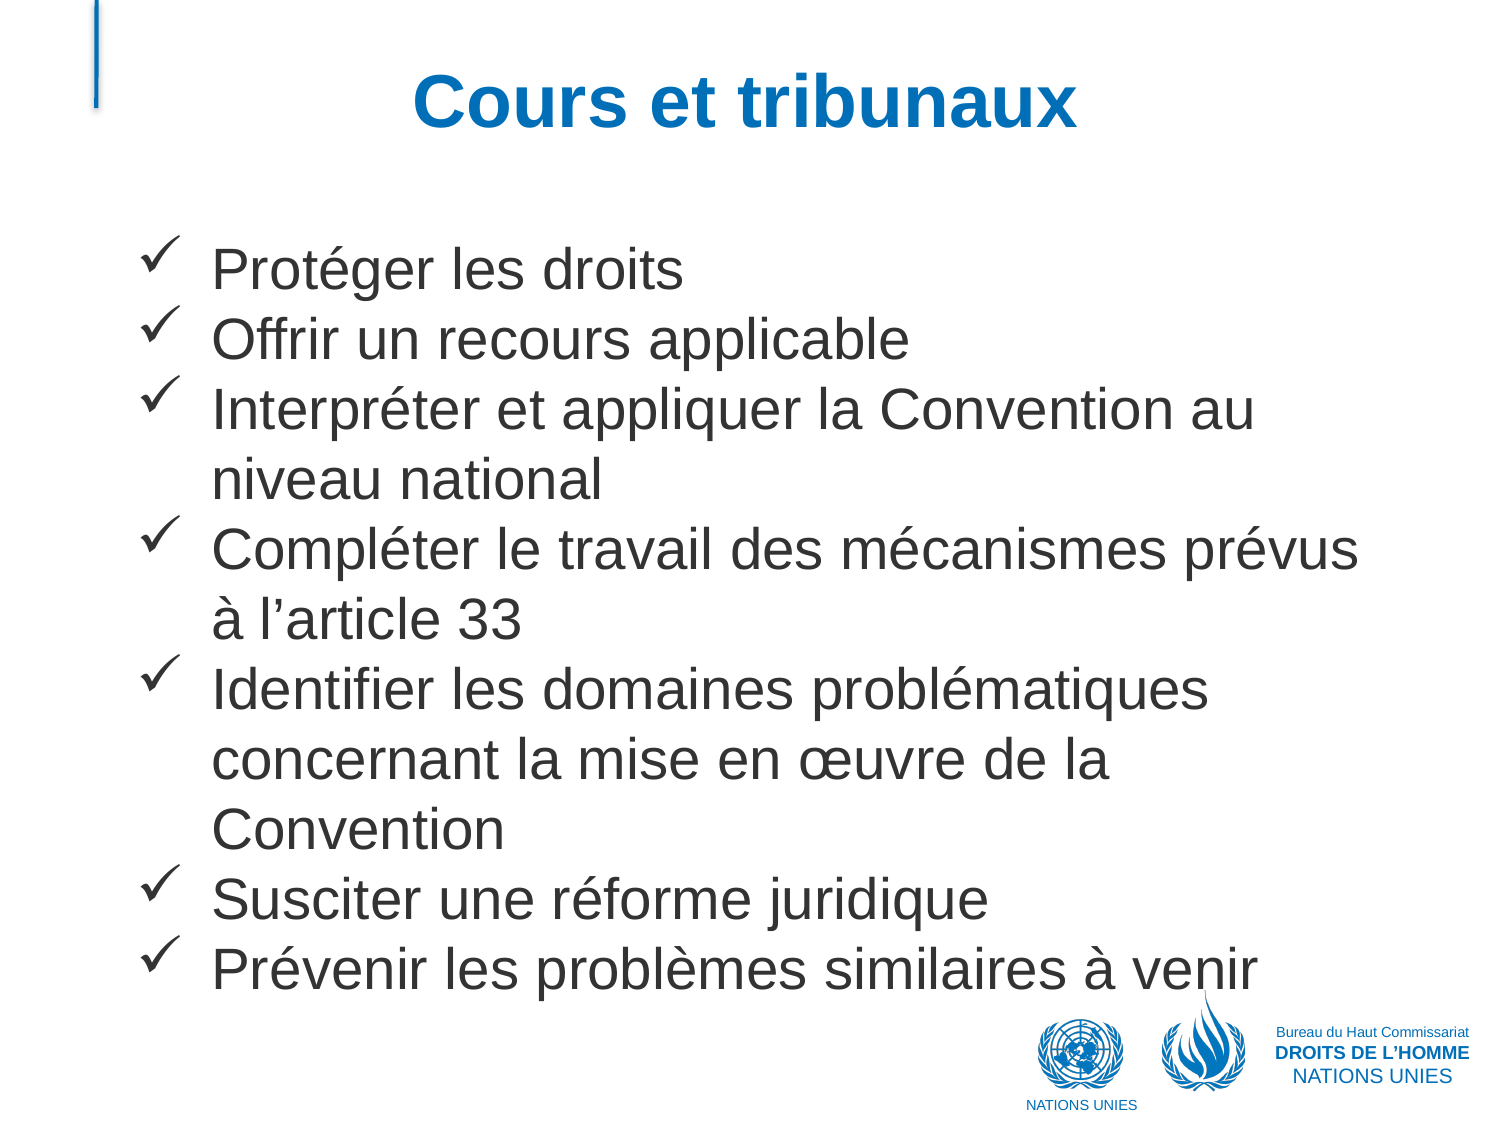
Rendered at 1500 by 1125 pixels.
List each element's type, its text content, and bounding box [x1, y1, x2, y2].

picture [1037, 990, 1457, 1107]
title Cours et tribunaux [54, 45, 1437, 224]
text_box Protéger les droits Offrir un recours applicable Interpréter et appliquer la Convention au niveau national Compléter le travail des mécanismes prévus à l’article 33 Identifier les domaines problématiques concernant la mise en œuvre de la Convention Susciter une réforme juridique Prévenir les problèmes similaires à venir [121, 223, 1392, 995]
text_box NATIONS UNIES [980, 1088, 1184, 1121]
text_box Bureau du Haut Commissariat DROITS DE L’HOMME NATIONS UNIES [1245, 1015, 1500, 1096]
